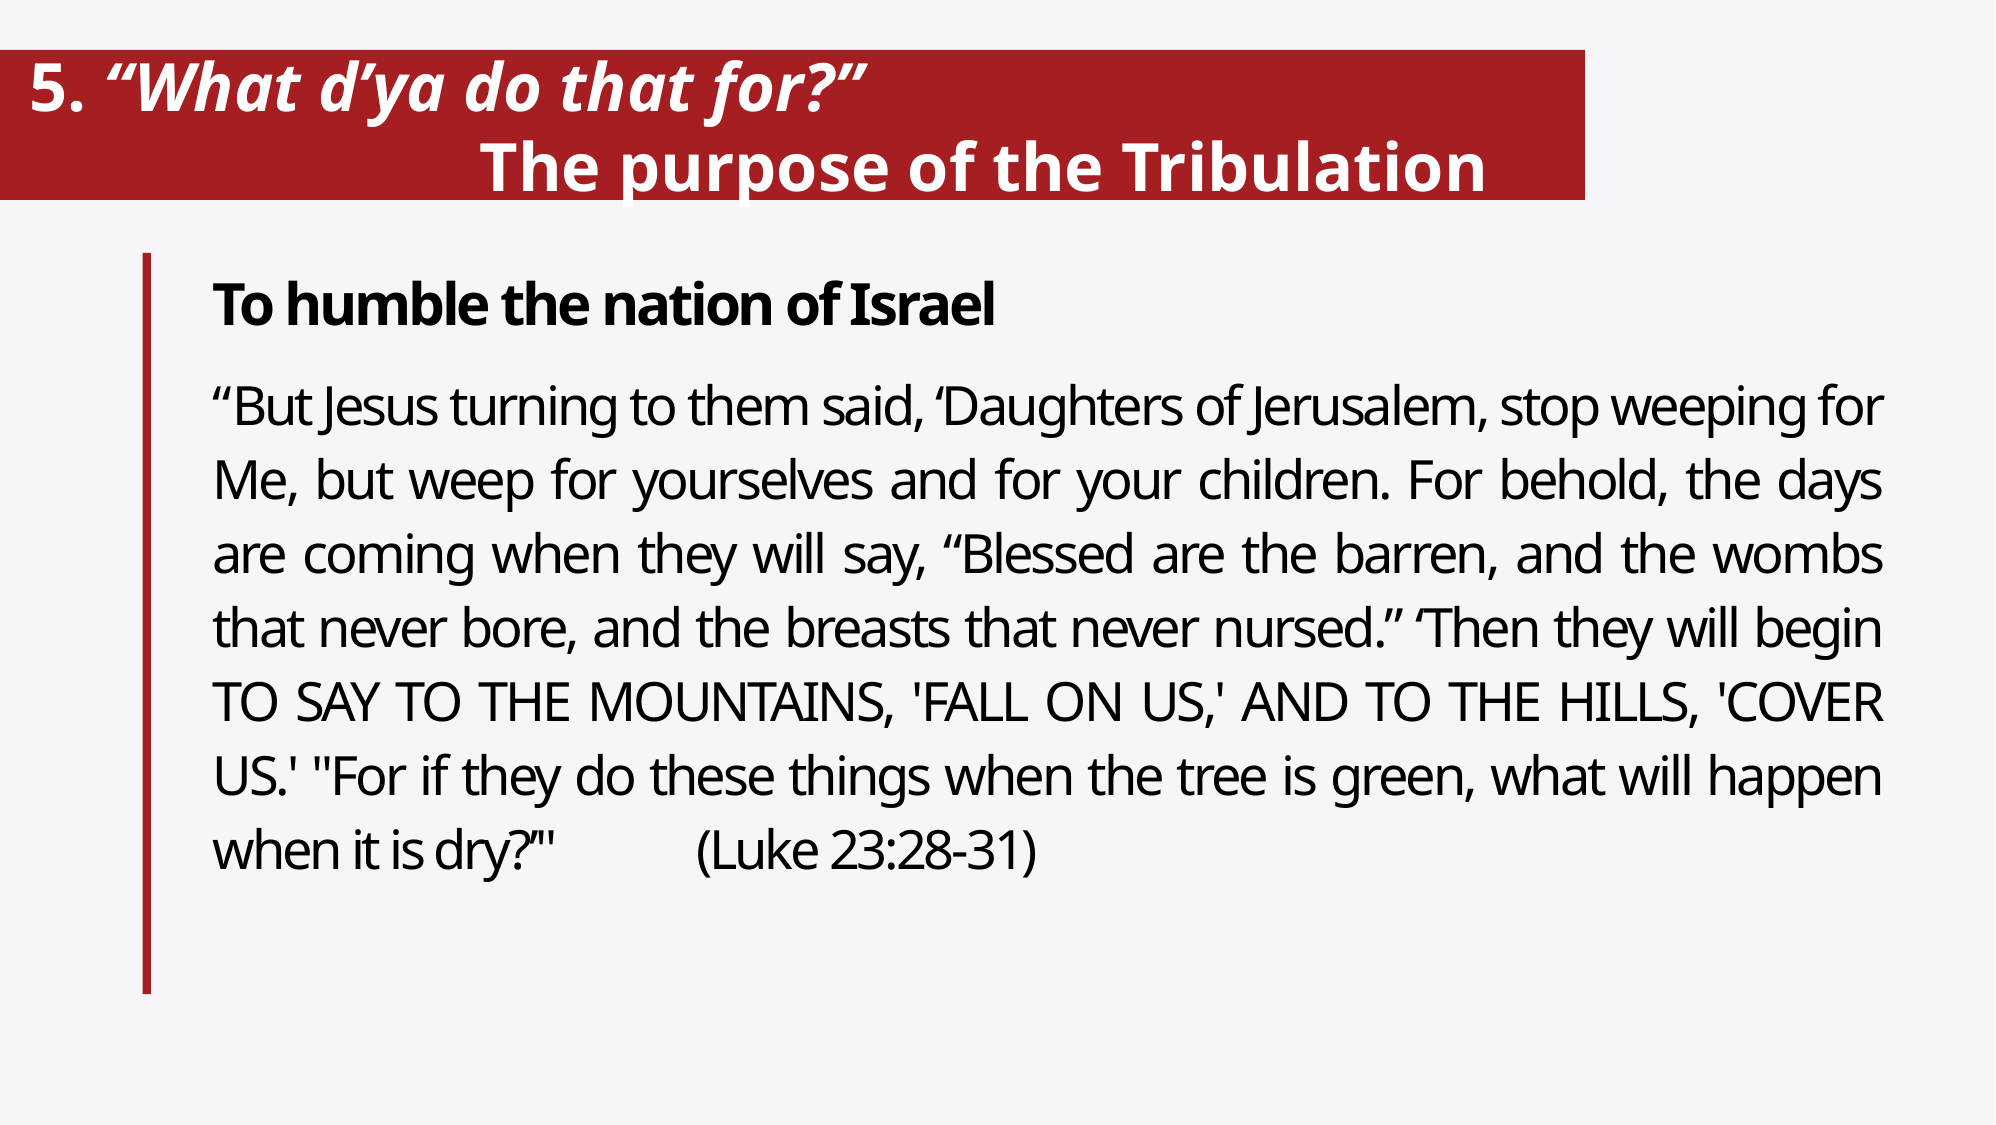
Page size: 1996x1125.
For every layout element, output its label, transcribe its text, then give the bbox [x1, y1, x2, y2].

title 5. “What d’ya do that for?” The purpose of the Tribulation [14, 62, 1810, 188]
subtitle To humble the nation of Israel “But Jesus turning to them said, ‘Daughters of Jerusalem, stop weeping for Me, but weep for yourselves and for your children. For behold, the days are coming when they will say, “Blessed are the barren, and the wombs that never bore, and the breasts that never nursed.” ‘Then they will begin TO SAY TO THE MOUNTAINS, 'FALL ON US,' AND TO THE HILLS, 'COVER US.' "For if they do these things when the tree is green, what will happen when it is dry?’" (Luke 23:28-31) [197, 249, 1898, 1000]
